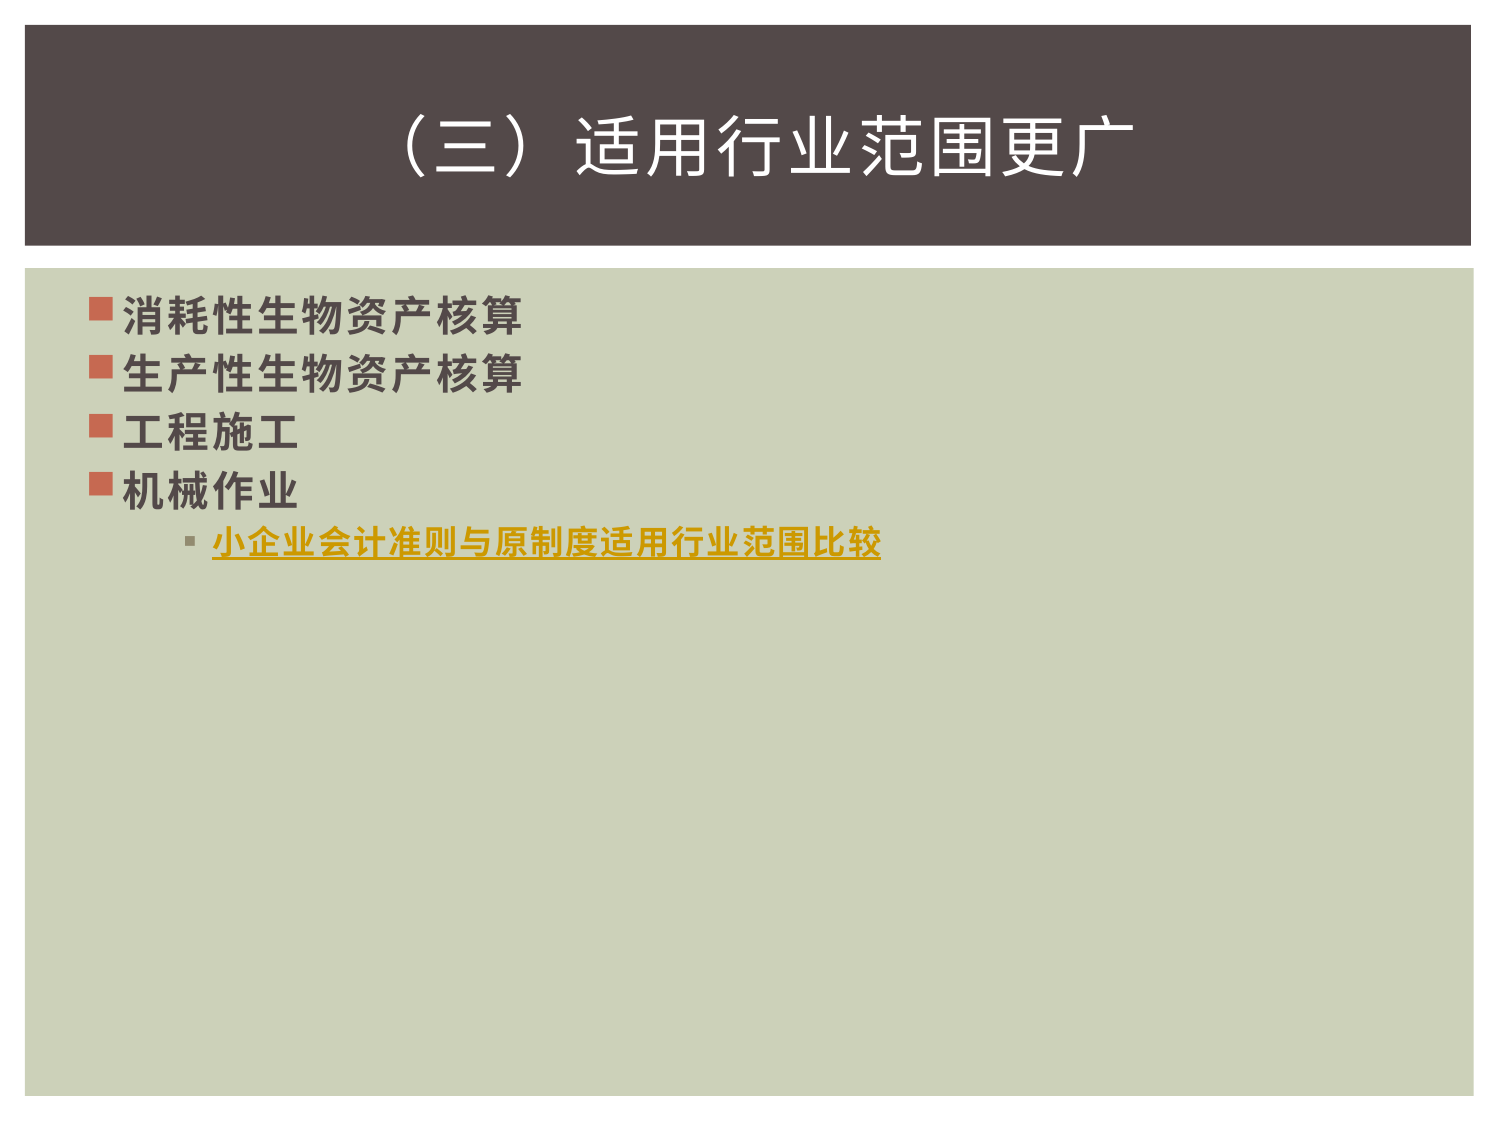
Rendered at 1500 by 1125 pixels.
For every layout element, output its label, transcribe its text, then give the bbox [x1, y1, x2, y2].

list 消耗性生物资产核算 生产性生物资产核算 工程施工 机械作业 小企业会计准则与原制度适用行业范围比较 [62, 281, 1442, 1005]
title （三）适用行业范围更广 [62, 58, 1438, 232]
